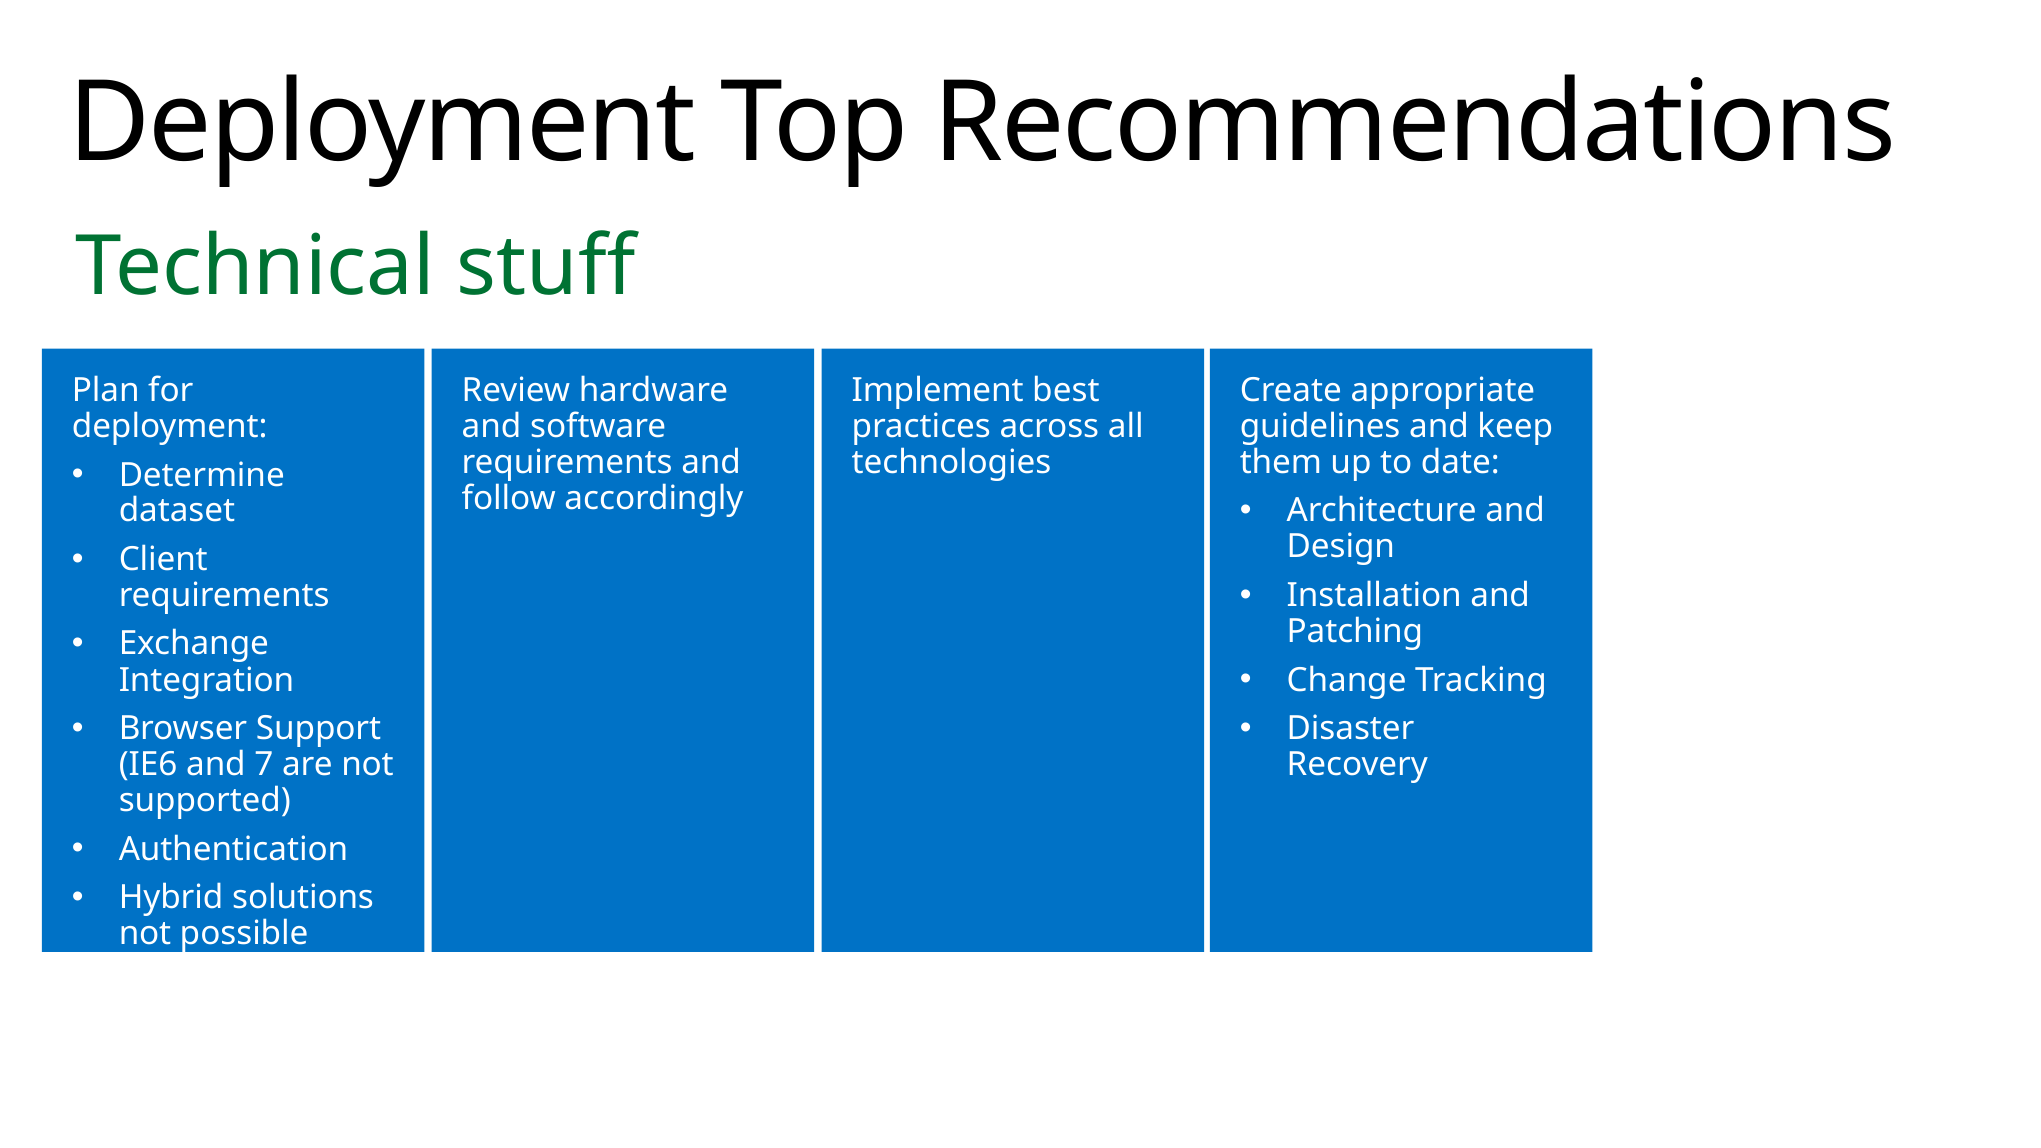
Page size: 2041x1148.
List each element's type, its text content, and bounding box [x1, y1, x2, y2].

text_box Create appropriate guidelines and keep them up to date: Architecture and Design Installation and Patching Change Tracking Disaster Recovery [1209, 348, 1593, 953]
text_box Plan for deployment: Determine dataset Client requirements Exchange Integration Browser Support (IE6 and 7 are not supported) Authentication Hybrid solutions not possible [41, 348, 425, 953]
text_box Review hardware and software requirements and follow accordingly [431, 348, 815, 953]
text_box Implement best practices across all technologies [821, 348, 1205, 953]
title Deployment Top Recommendations [45, 48, 1996, 200]
text_box Technical stuff [45, 198, 1995, 337]
